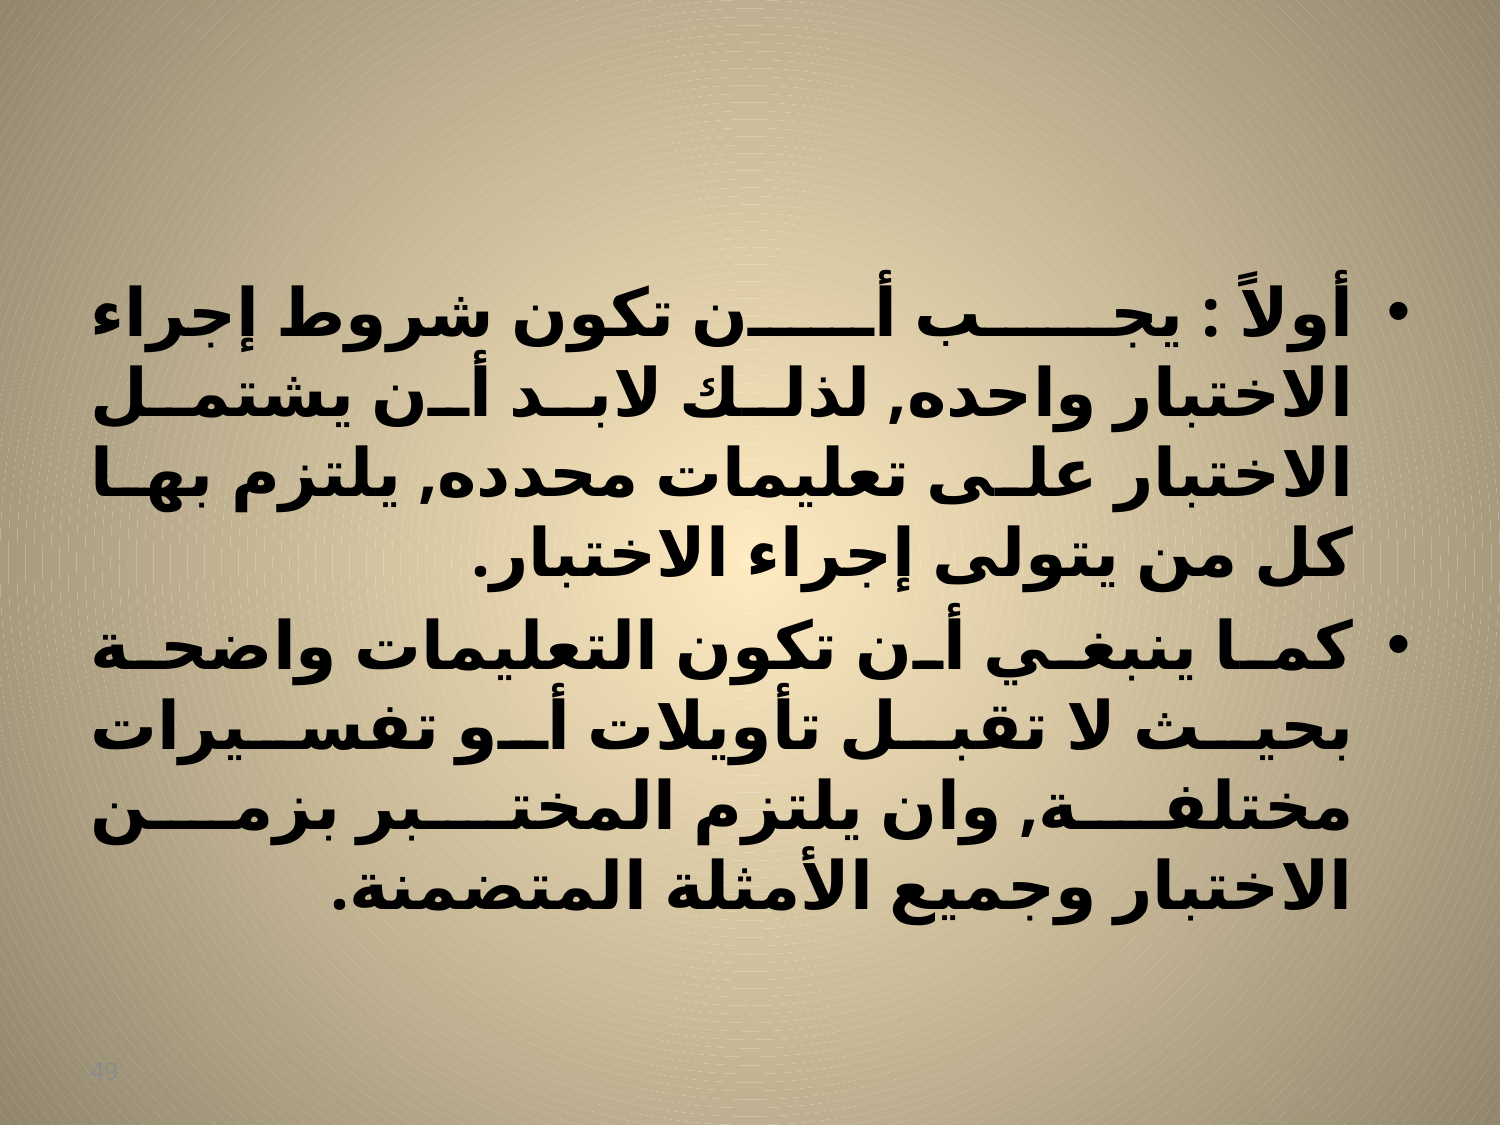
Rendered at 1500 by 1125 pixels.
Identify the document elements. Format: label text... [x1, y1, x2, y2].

list أولاً : يجب أن تكون شروط إجراء الاختبار واحده, لذلك لابد أن يشتمل الاختبار على تعليمات محدده, يلتزم بها كل من يتولى إجراء الاختبار. كما ينبغي أن تكون التعليمات واضحة بحيث لا تقبل تأويلات أو تفسيرات مختلفة, وان يلتزم المختبر بزمن الاختبار وجميع الأمثلة المتضمنة. [75, 262, 1425, 1005]
slide_number 49 [75, 1042, 425, 1103]
